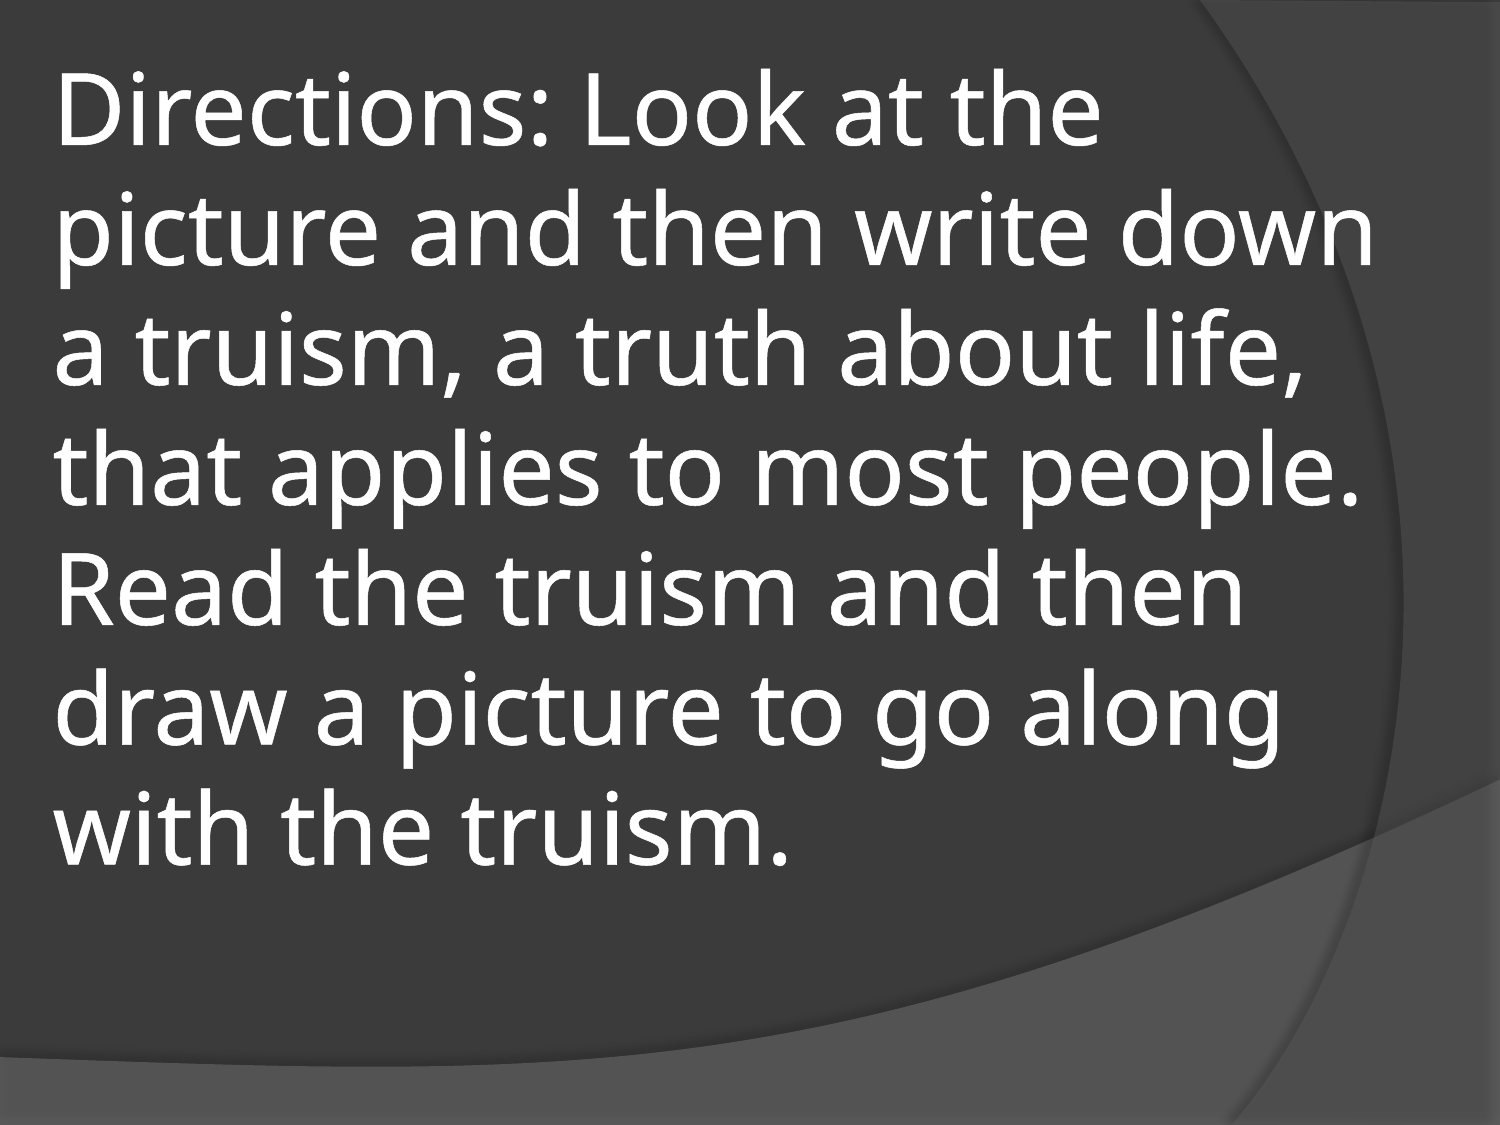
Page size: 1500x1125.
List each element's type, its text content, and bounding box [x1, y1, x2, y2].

text_box Directions: Look at the picture and then write down a truism, a truth about life, that applies to most people. Read the truism and then draw a picture to go along with the truism. [37, 37, 1463, 893]
